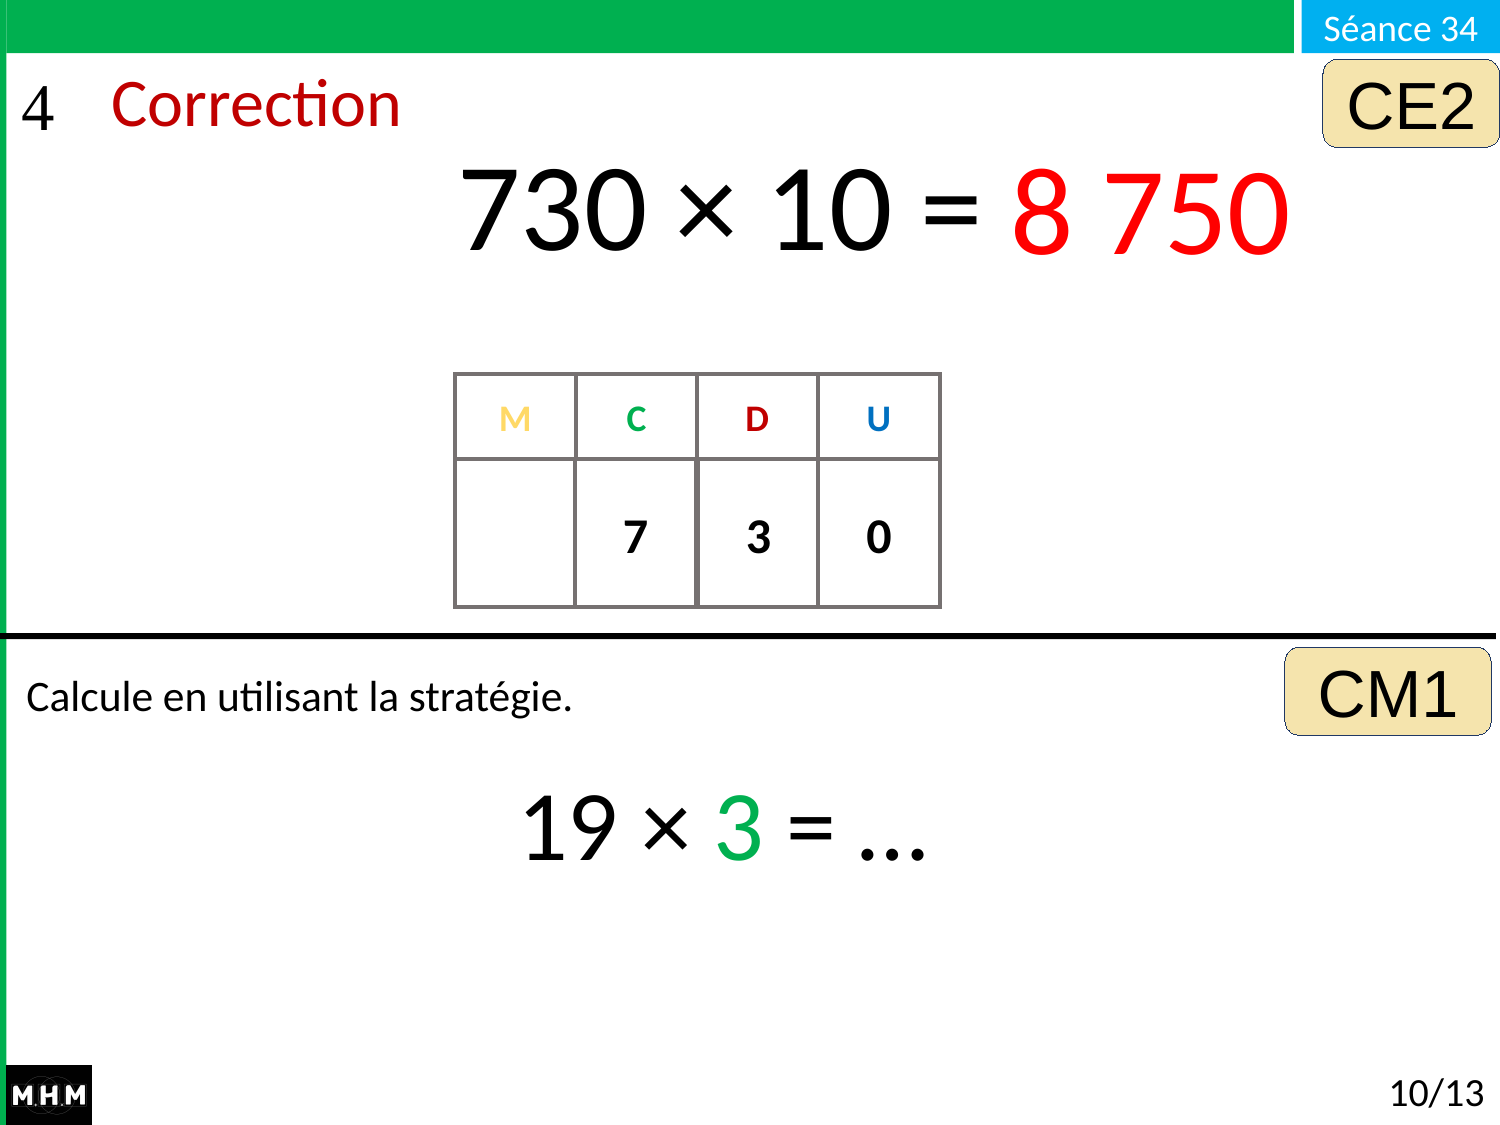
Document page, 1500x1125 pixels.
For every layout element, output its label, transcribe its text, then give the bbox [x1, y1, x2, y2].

text_box U [816, 372, 942, 457]
text_box [453, 457, 573, 609]
text_box C [578, 372, 699, 457]
text_box 19 × 3 = … [497, 752, 949, 888]
text_box 3 [698, 457, 816, 609]
text_box 730 × 10 = [442, 118, 1243, 283]
title Correction [96, 60, 1330, 150]
text_box D [699, 372, 816, 457]
text_box Calcule en utilisant la stratégie. [11, 652, 661, 743]
list 10/13 [1373, 1064, 1500, 1125]
picture [6, 1065, 92, 1125]
text_box 7 [573, 457, 698, 609]
text_box CE2 [1322, 59, 1500, 148]
text_box CM1 [1284, 647, 1492, 736]
text_box M [453, 372, 578, 457]
text_box 0 [816, 457, 942, 609]
text_box 8 750 [995, 122, 1337, 287]
